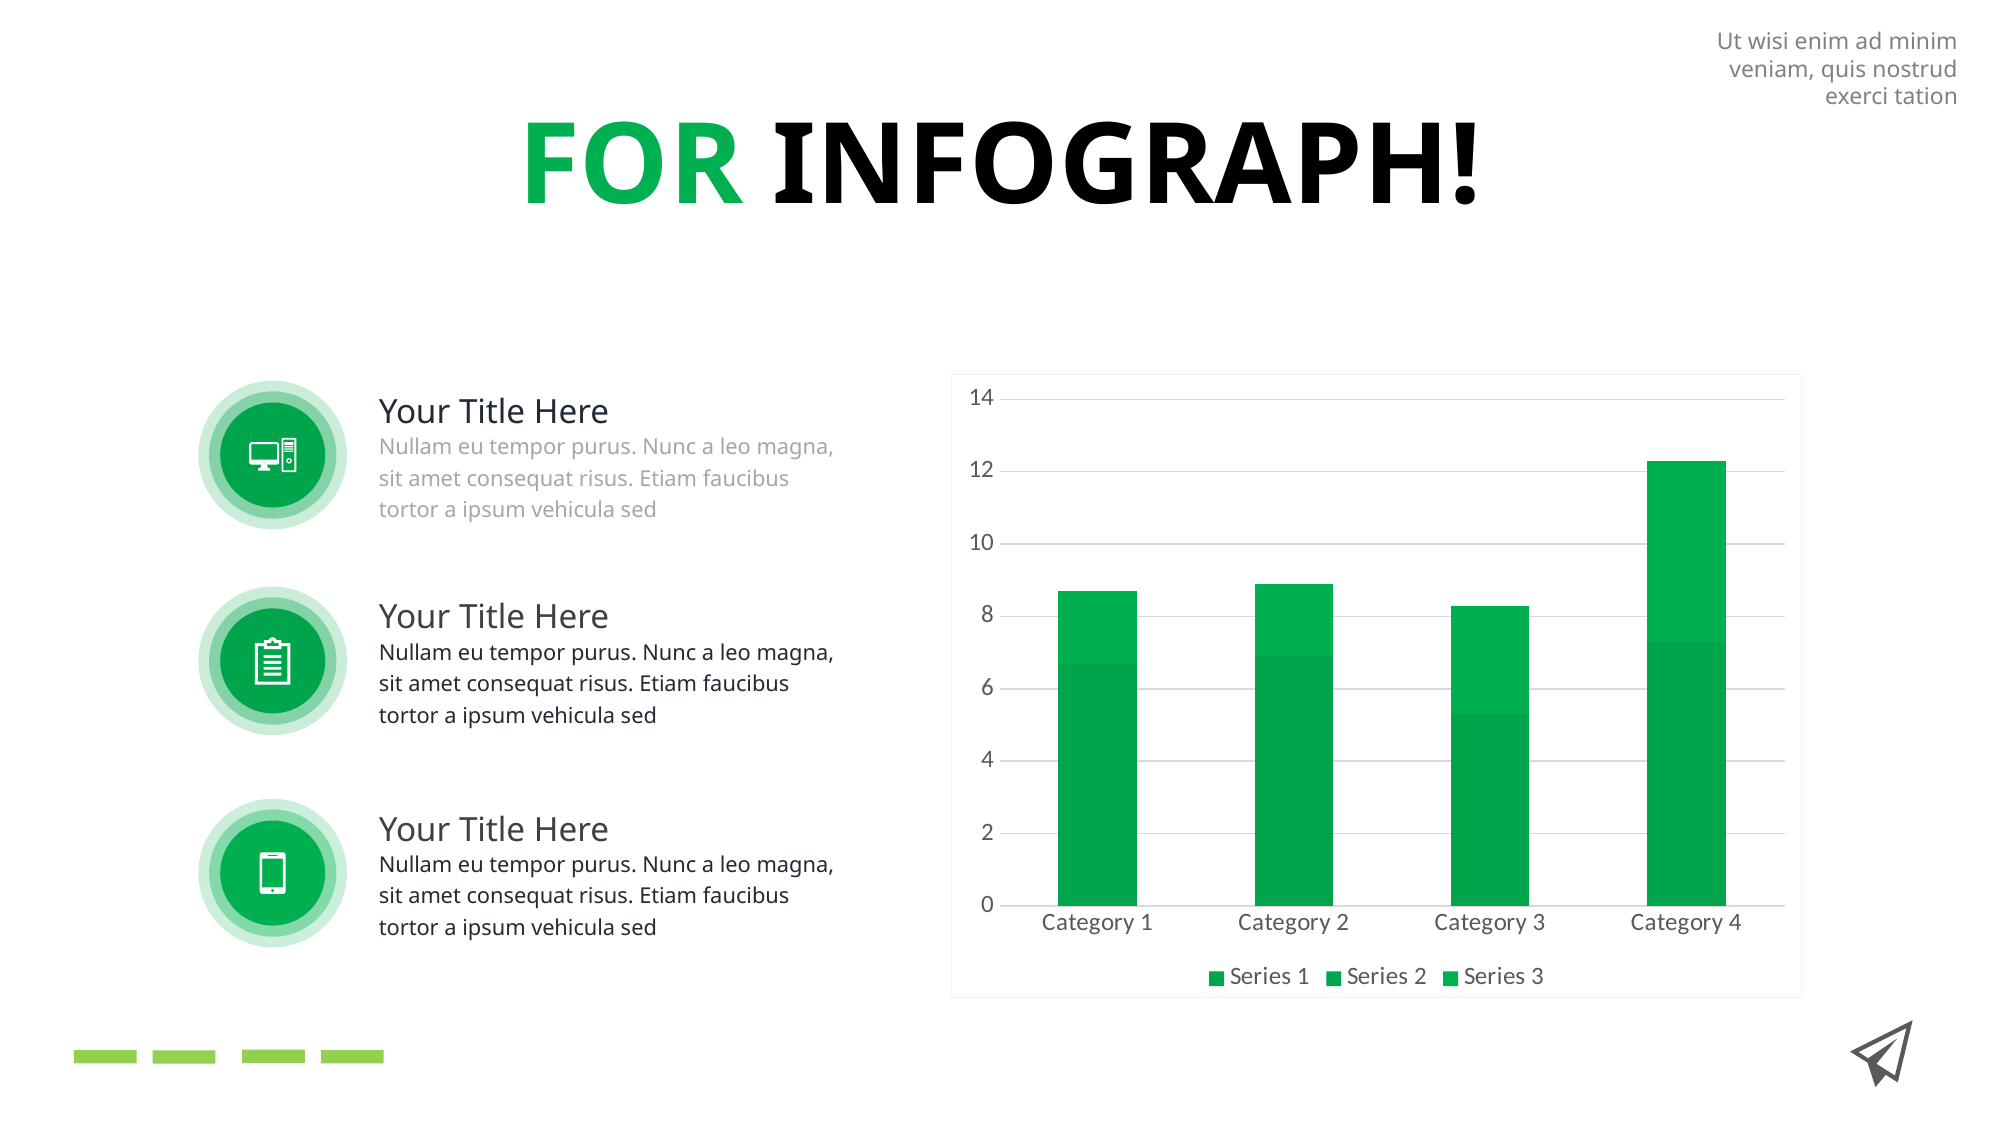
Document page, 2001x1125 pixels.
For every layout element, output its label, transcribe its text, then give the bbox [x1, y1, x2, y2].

text_box [1850, 1020, 1913, 1088]
text_box [73, 1049, 138, 1064]
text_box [198, 586, 347, 736]
text_box [320, 1049, 385, 1064]
text_box Your Title Here [364, 374, 714, 420]
text_box Nullam eu tempor purus. Nunc a leo magna, sit amet consequat risus. Etiam faucibus tortor a ipsum vehicula sed [364, 625, 865, 735]
chart [951, 374, 1802, 998]
text_box [241, 1049, 306, 1064]
text_box FOR INFOGRAPH! [466, 83, 1533, 233]
text_box Your Title Here [364, 792, 714, 838]
text_box Nullam eu tempor purus. Nunc a leo magna, sit amet consequat risus. Etiam faucibus tortor a ipsum vehicula sed [364, 838, 865, 948]
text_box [198, 798, 347, 948]
text_box Ut wisi enim ad minim veniam, quis nostrud exerci tation [1664, 19, 1973, 117]
text_box [152, 1049, 216, 1065]
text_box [198, 380, 347, 530]
text_box Your Title Here [364, 580, 714, 625]
text_box Nullam eu tempor purus. Nunc a leo magna, sit amet consequat risus. Etiam faucibus tortor a ipsum vehicula sed [364, 420, 865, 530]
